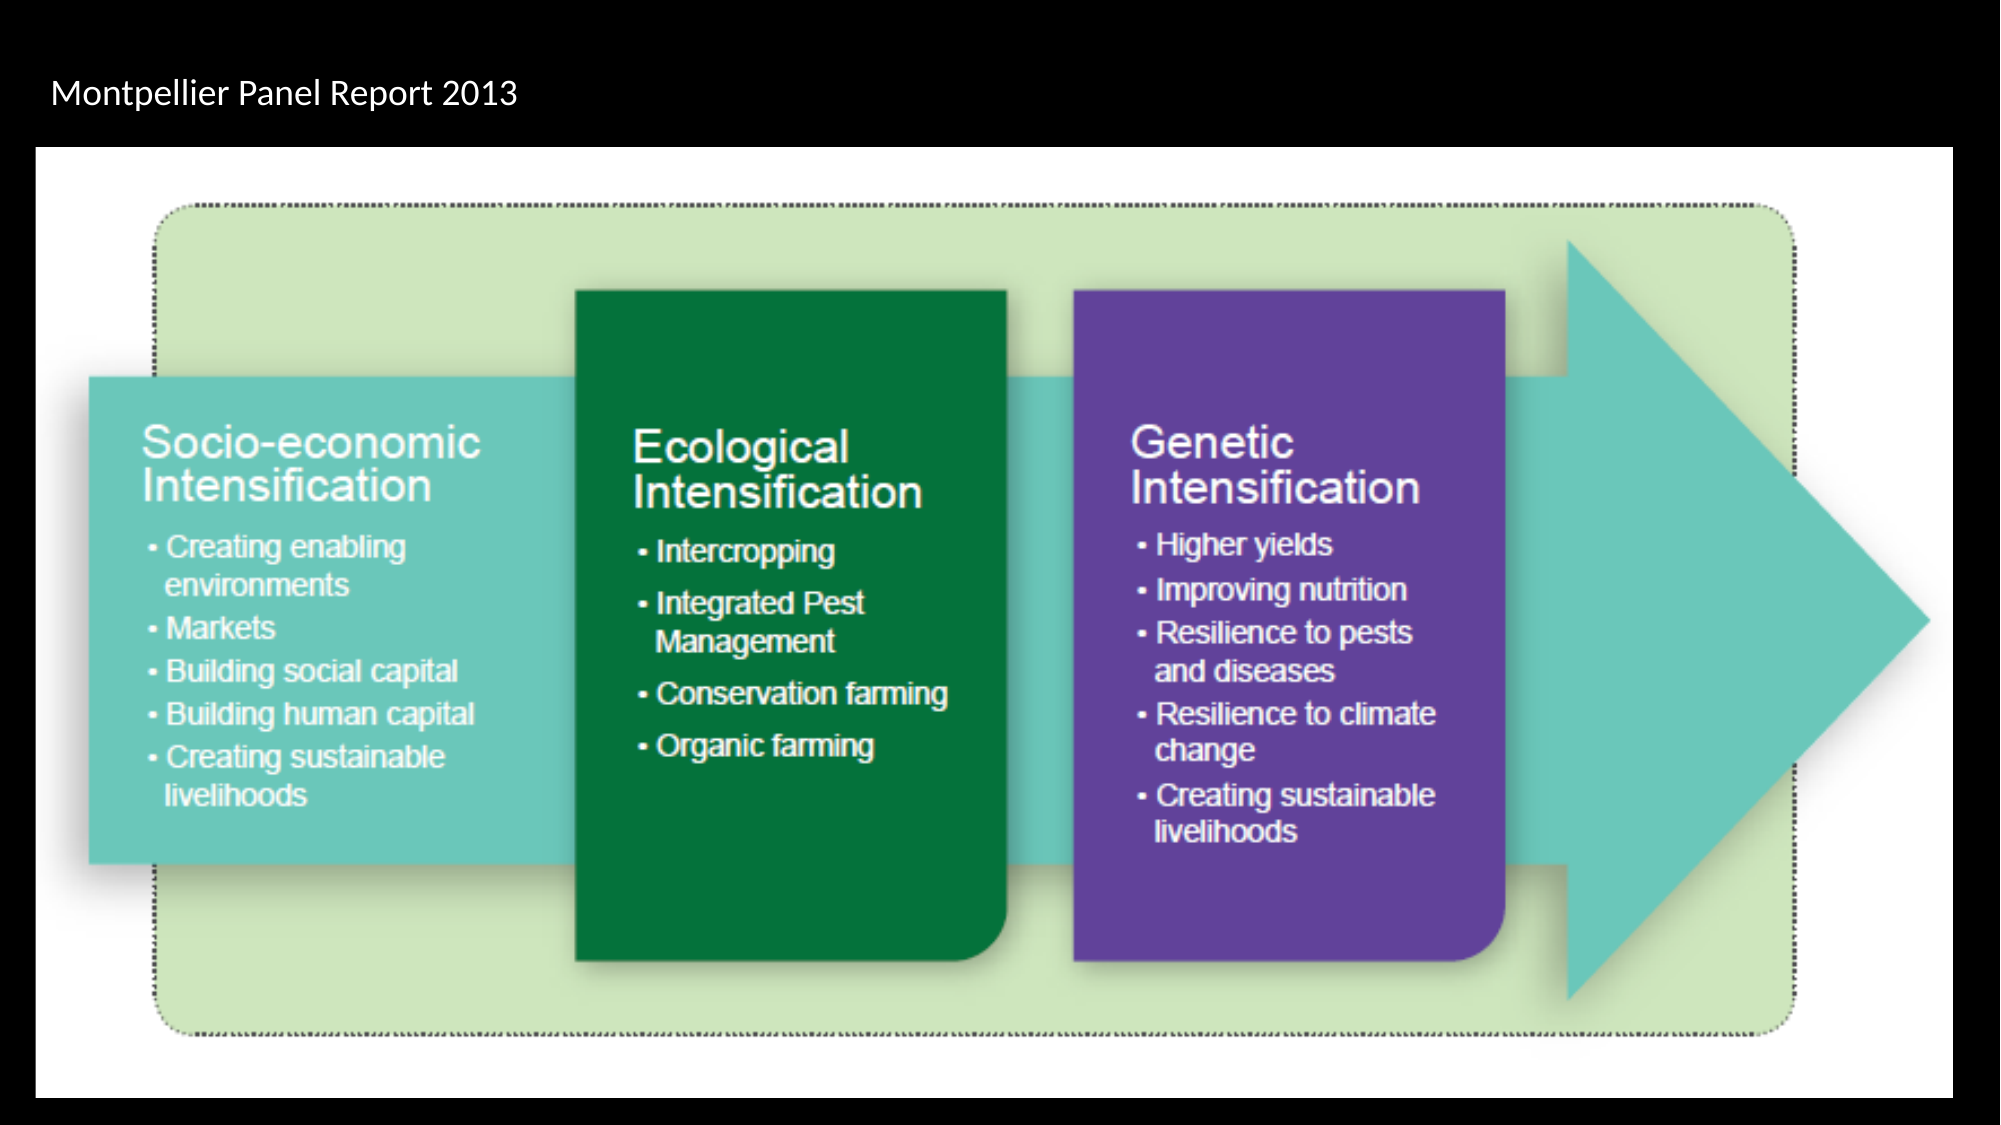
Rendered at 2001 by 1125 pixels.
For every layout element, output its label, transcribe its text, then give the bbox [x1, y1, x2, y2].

picture [35, 147, 1953, 1098]
text_box Montpellier Panel Report 2013 [35, 60, 578, 121]
